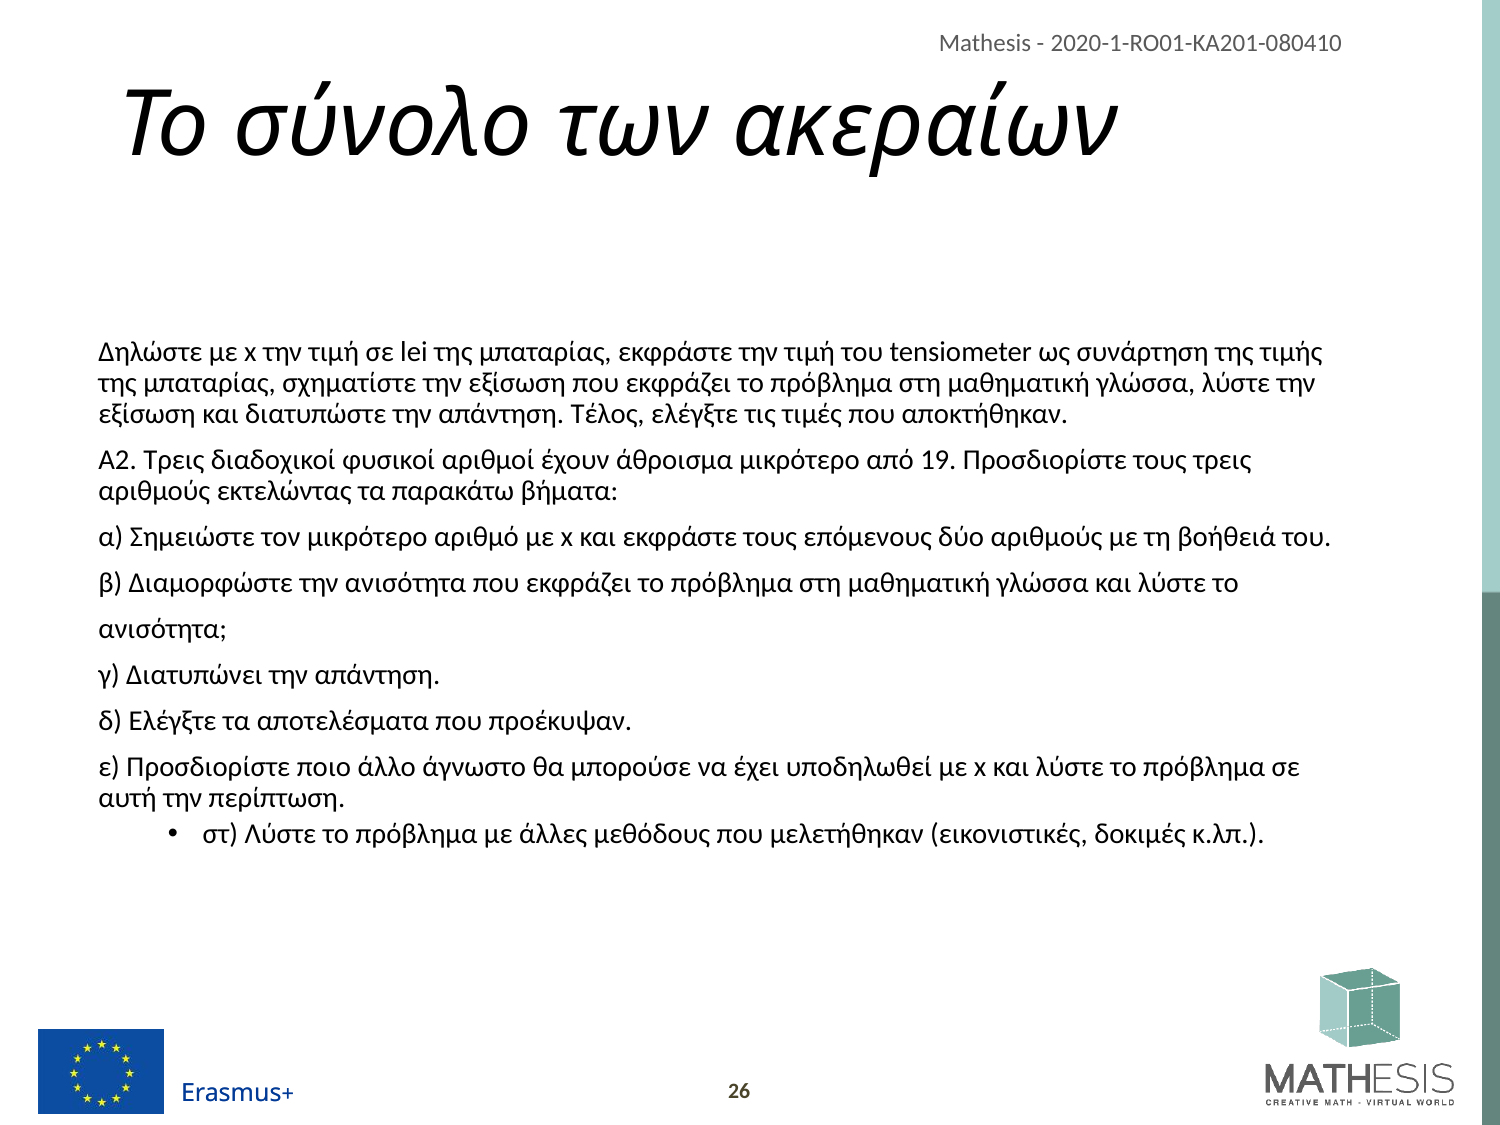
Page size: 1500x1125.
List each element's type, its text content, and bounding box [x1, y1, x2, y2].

title Το σύνολο των ακεραίων [103, 59, 1397, 278]
list Δηλώστε με x την τιμή σε lei της μπαταρίας, εκφράστε την τιμή του tensiometer ως συνάρτηση της τιμής της μπαταρίας, σχηματίστε την εξίσωση που εκφράζει το πρόβλημα στη μαθηματική γλώσσα, λύστε την εξίσωση και διατυπώστε την απάντηση. Τέλος, ελέγξτε τις τιμές που αποκτήθηκαν. Α2. Τρεις διαδοχικοί φυσικοί αριθμοί έχουν άθροισμα μικρότερο από 19. Προσδιορίστε τους τρεις αριθμούς εκτελώντας τα παρακάτω βήματα: α) Σημειώστε τον μικρότερο αριθμό με x και εκφράστε τους επόμενους δύο αριθμούς με τη βοήθειά του. β) Διαμορφώστε την ανισότητα που εκφράζει το πρόβλημα στη μαθηματική γλώσσα και λύστε το ανισότητα; γ) Διατυπώνει την απάντηση. δ) Ελέγξτε τα αποτελέσματα που προέκυψαν. ε) Προσδιορίστε ποιο άλλο άγνωστο θα μπορούσε να έχει υποδηλωθεί με x και λύστε το πρόβλημα σε αυτή την περίπτωση. στ) Λύστε το πρόβλημα με άλλες μεθόδους που μελετήθηκαν (εικονιστικές, δοκιμές κ.λπ.). [83, 329, 1357, 884]
picture [38, 1029, 164, 1114]
